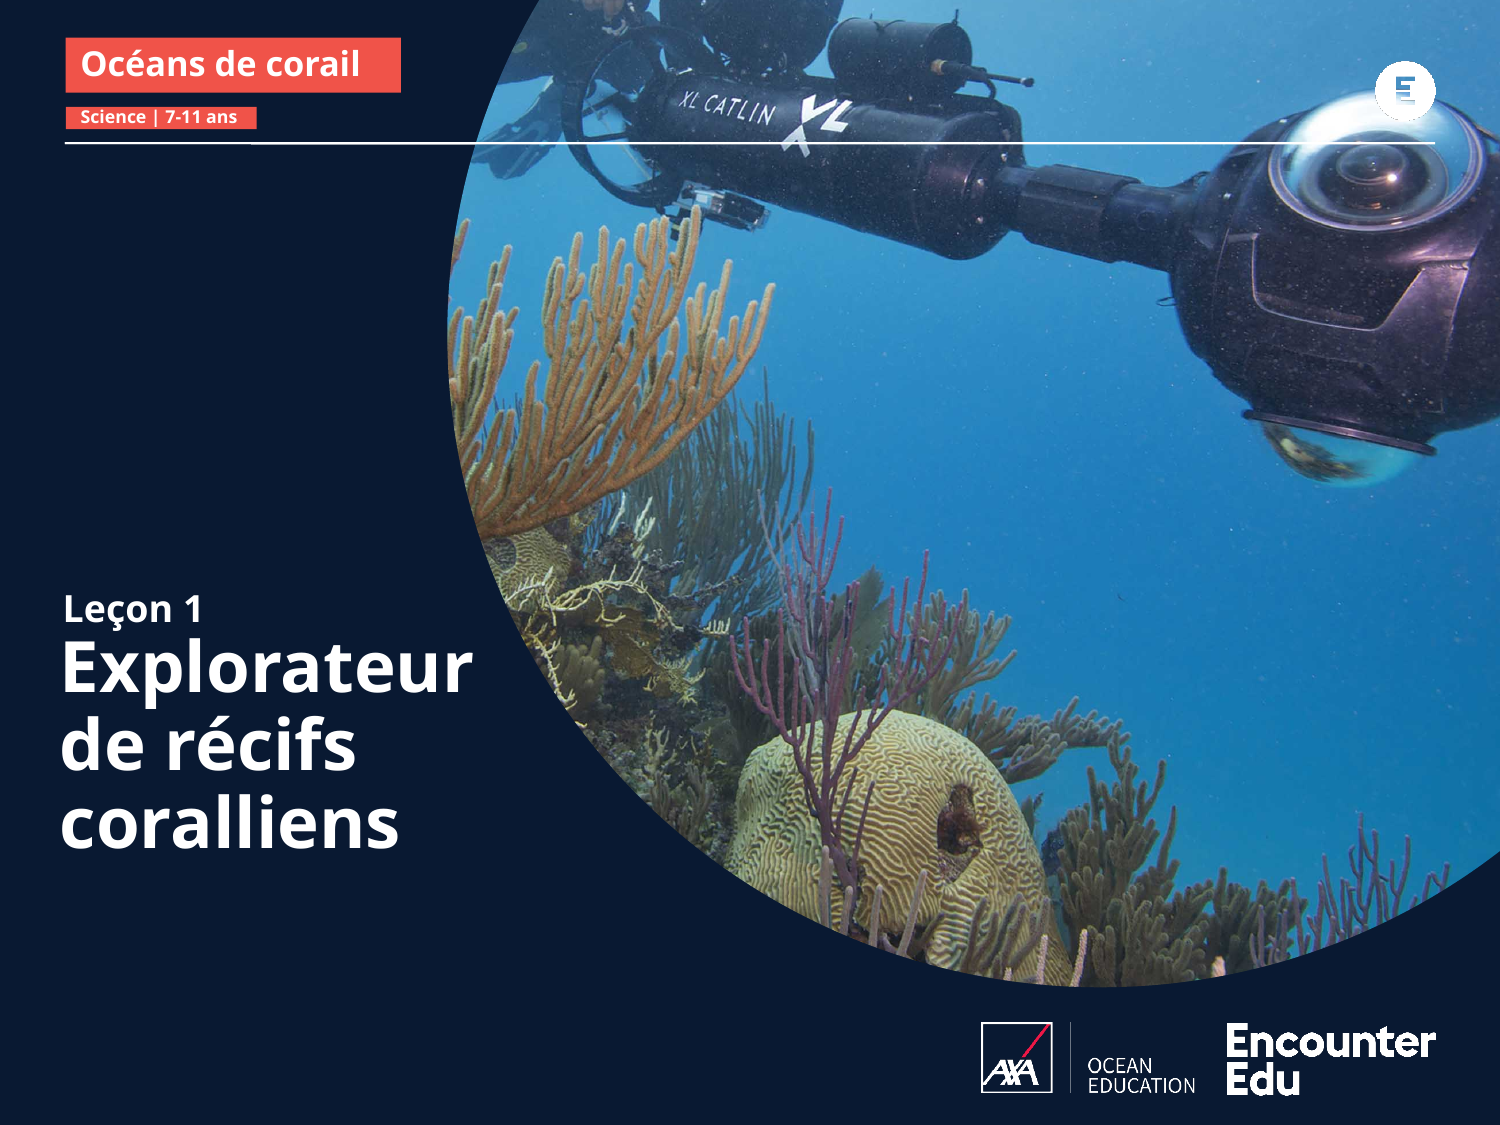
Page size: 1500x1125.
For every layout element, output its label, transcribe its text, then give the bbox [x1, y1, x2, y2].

picture [1373, 58, 1437, 123]
list Océans de corail [65, 36, 402, 94]
list Science | 7-11 ans [65, 106, 258, 130]
picture [1222, 1020, 1443, 1097]
picture [981, 1021, 1195, 1093]
list Leçon 1 [54, 582, 445, 621]
list Explorateur de récifs coralliens [51, 621, 606, 969]
text_box [447, 0, 1500, 988]
